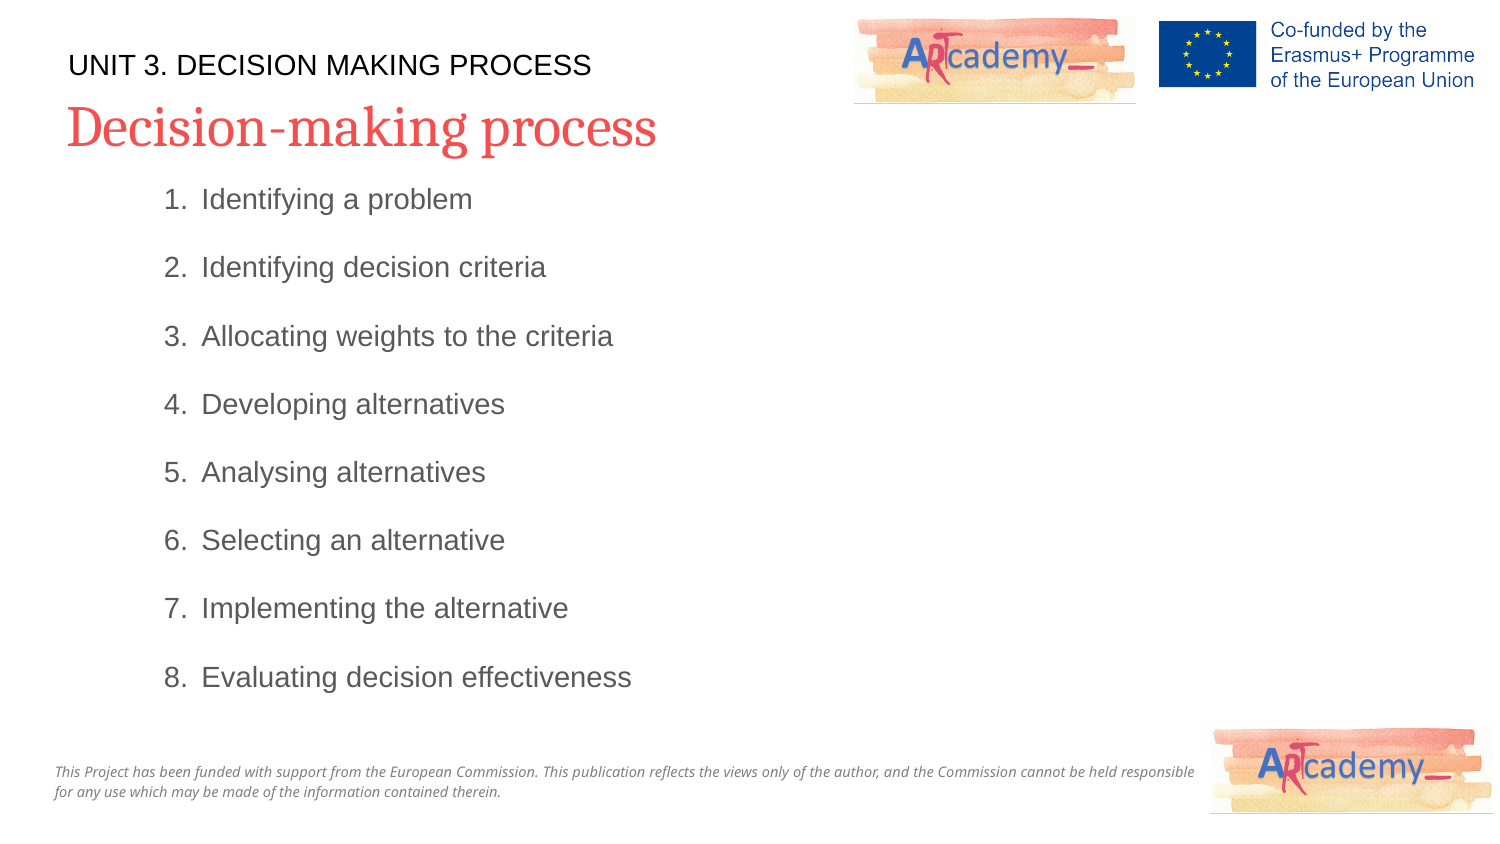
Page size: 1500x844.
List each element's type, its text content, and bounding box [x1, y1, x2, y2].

title Decision-making process [51, 72, 1449, 165]
picture [854, 0, 1137, 134]
picture [1158, 21, 1474, 91]
list Identifying a problem Identifying decision criteria Allocating weights to the criteria Developing alternatives Analysing alternatives Selecting an alternative Implementing the alternative Evaluating decision effectiveness [51, 165, 1449, 754]
picture [1210, 709, 1493, 844]
text_box UNIT 3. DECISION MAKING PROCESS [53, 39, 770, 89]
text_box This Project has been funded with support from the European Commission. This publication reflects the views only of the author, and the Commission cannot be held responsible for any use which may be made of the information contained therein. [39, 754, 1205, 799]
